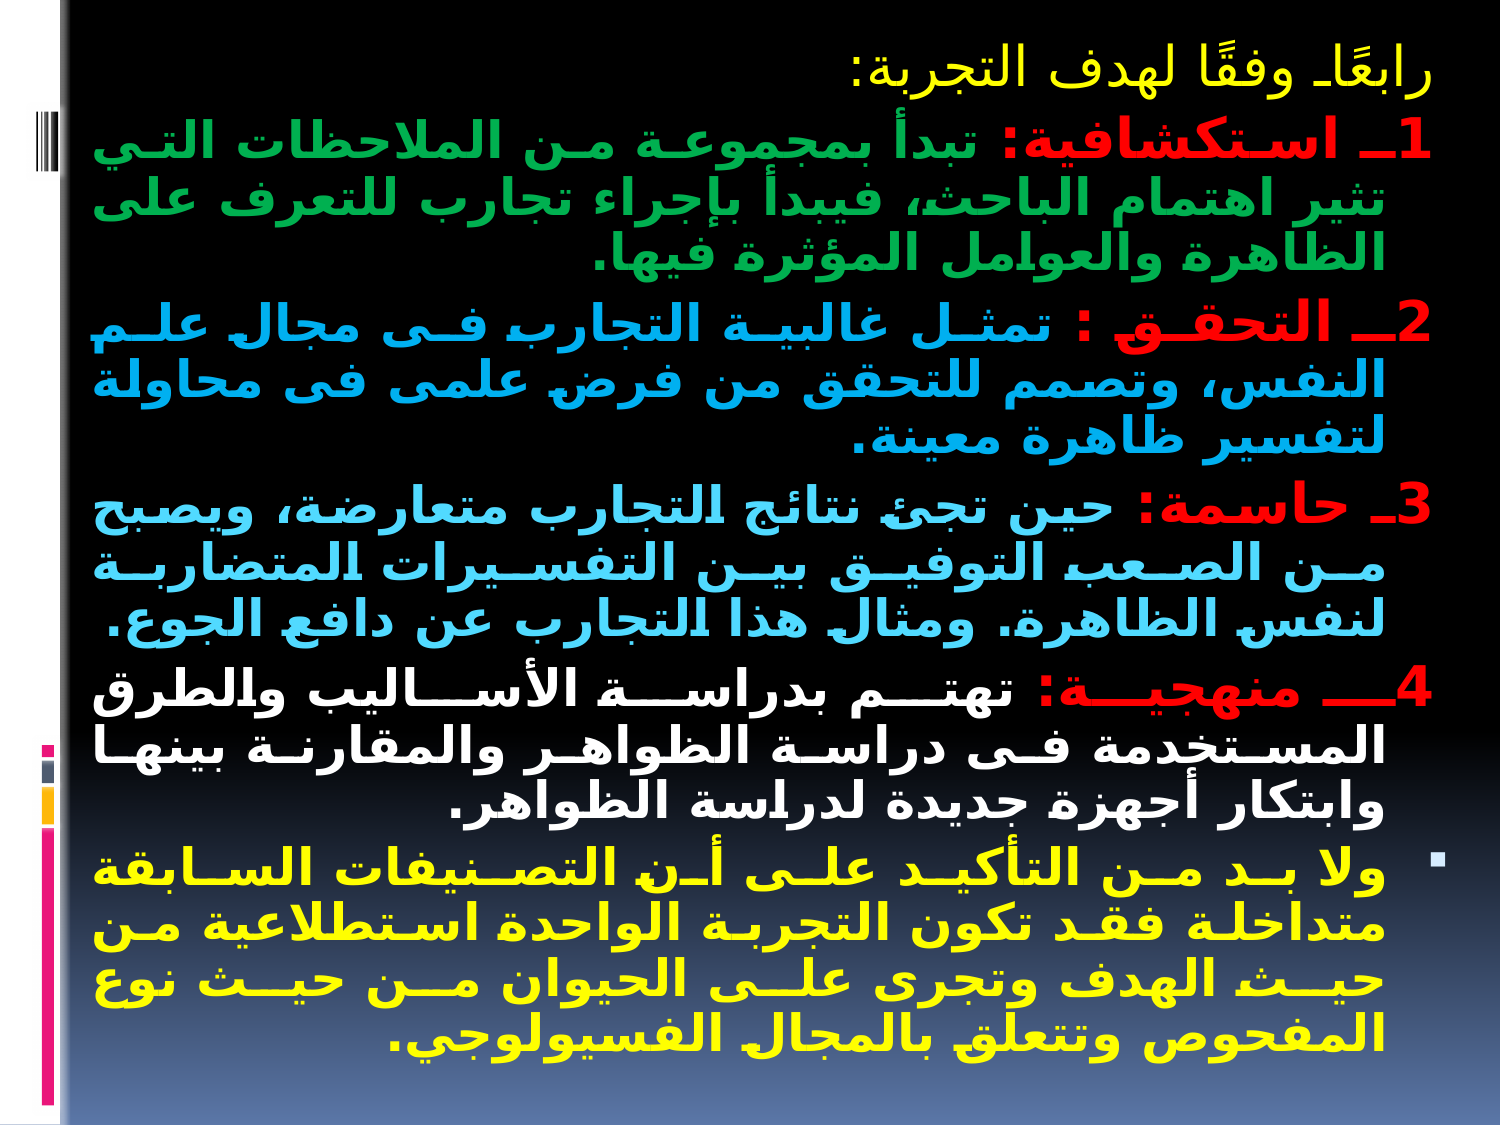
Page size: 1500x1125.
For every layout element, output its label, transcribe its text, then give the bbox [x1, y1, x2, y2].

list رابعًاـ وفقًا لهدف التجربة: 1ـ استكشافية: تبدأ بمجموعة من الملاحظات التي تثير اهتمام الباحث، فيبدأ بإجراء تجارب للتعرف على الظاهرة والعوامل المؤثرة فيها. 2ـ التحقق : تمثل غالبية التجارب فى مجال علم النفس، وتصمم للتحقق من فرض علمى فى محاولة لتفسير ظاهرة معينة. 3ـ حاسمة: حين تجئ نتائج التجارب متعارضة، ويصبح من الصعب التوفيق بين التفسيرات المتضاربة لنفس الظاهرة. ومثال هذا التجارب عن دافع الجوع. 4ـ منهجية: تهتم بدراسة الأساليب والطرق المستخدمة فى دراسة الظواهر والمقارنة بينها وابتكار أجهزة جديدة لدراسة الظواهر. ولا بد من التأكيد على أن التصنيفات السابقة متداخلة فقد تكون التجربة الواحدة استطلاعية من حيث الهدف وتجرى على الحيوان من حيث نوع المفحوص وتتعلق بالمجال الفسيولوجي. [76, 30, 1459, 1094]
